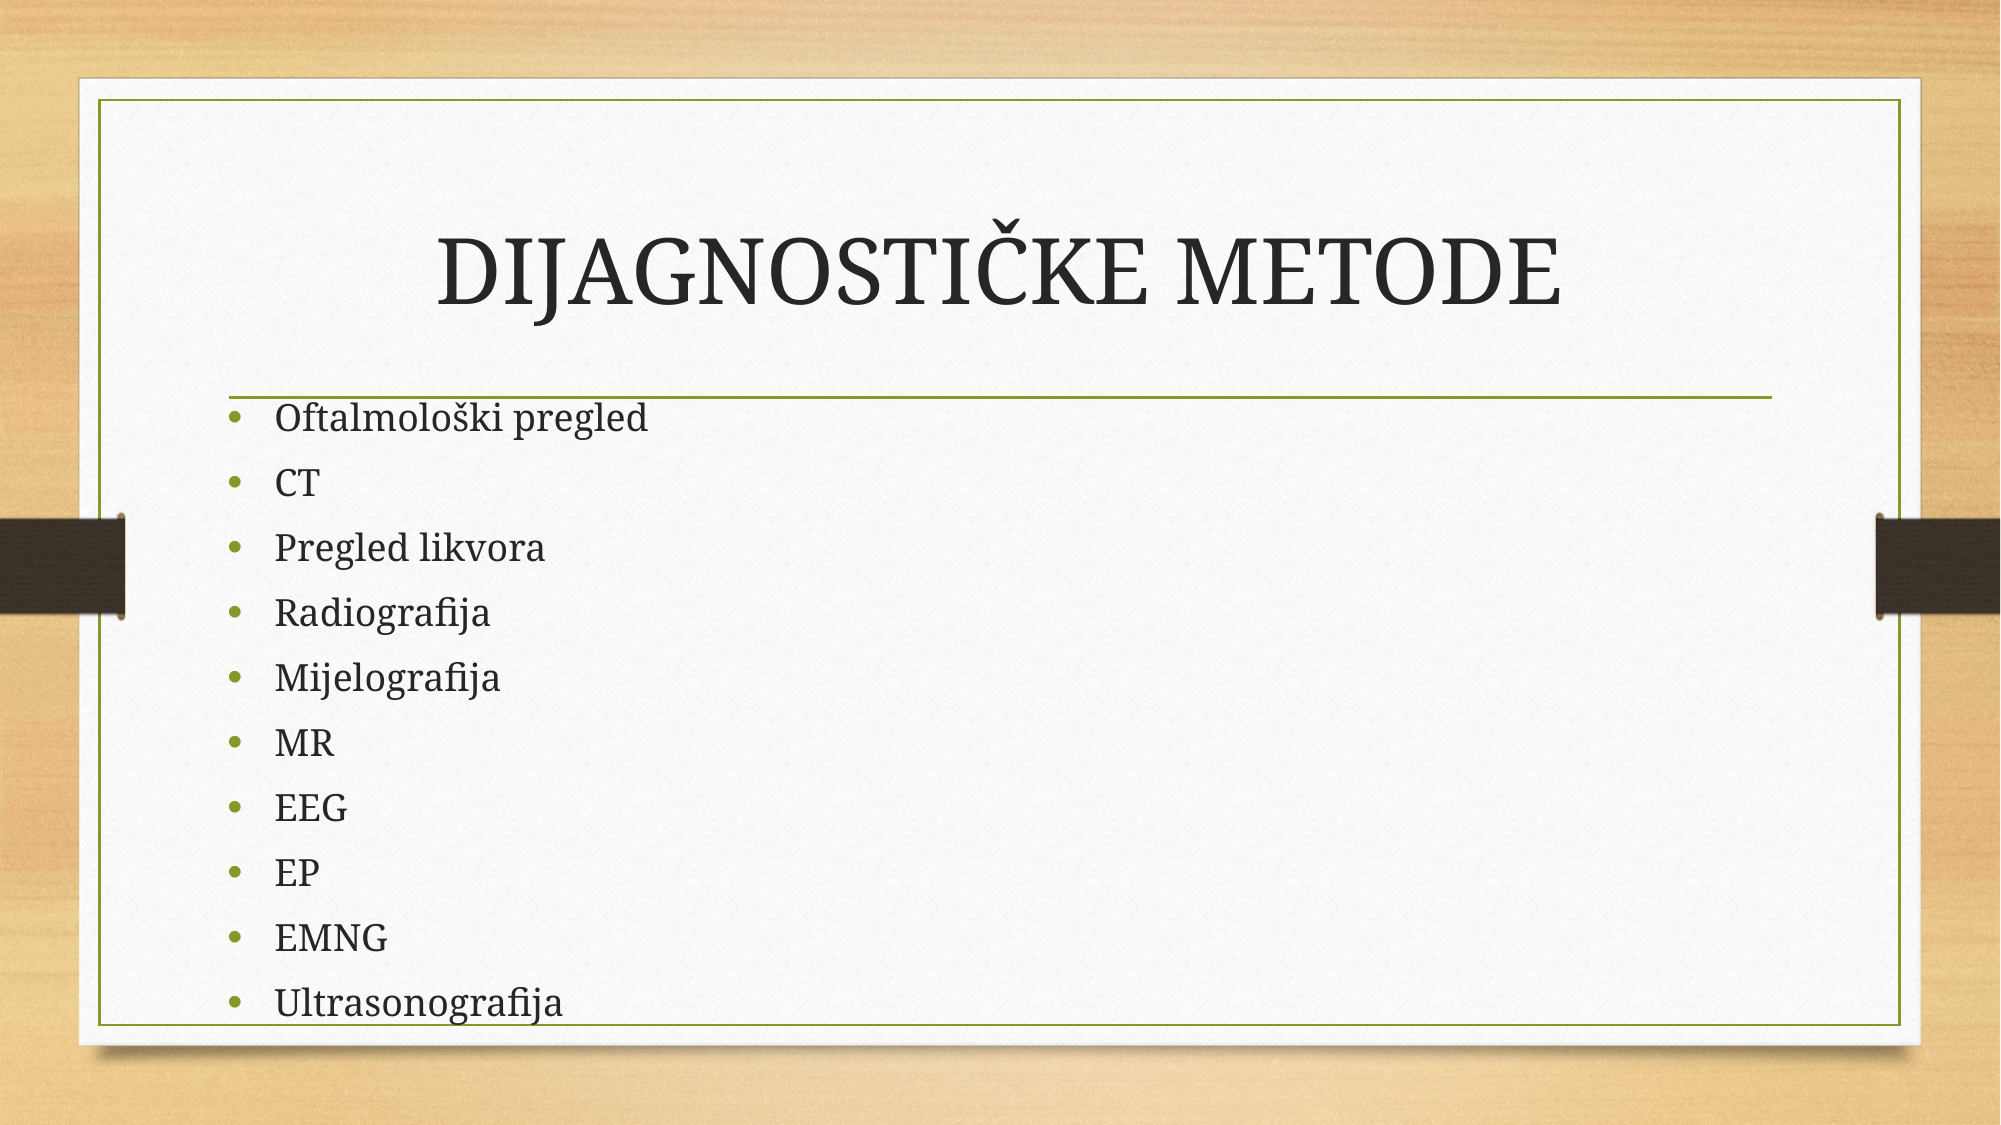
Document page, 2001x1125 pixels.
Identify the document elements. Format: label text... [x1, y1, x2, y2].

title DIJAGNOSTIČKE METODE [212, 161, 1788, 375]
list Oftalmološki pregled CT Pregled likvora Radiografija Mijelografija MR EEG EP EMNG Ultrasonografija [212, 386, 1563, 1125]
picture [0, 0, 2001, 1125]
